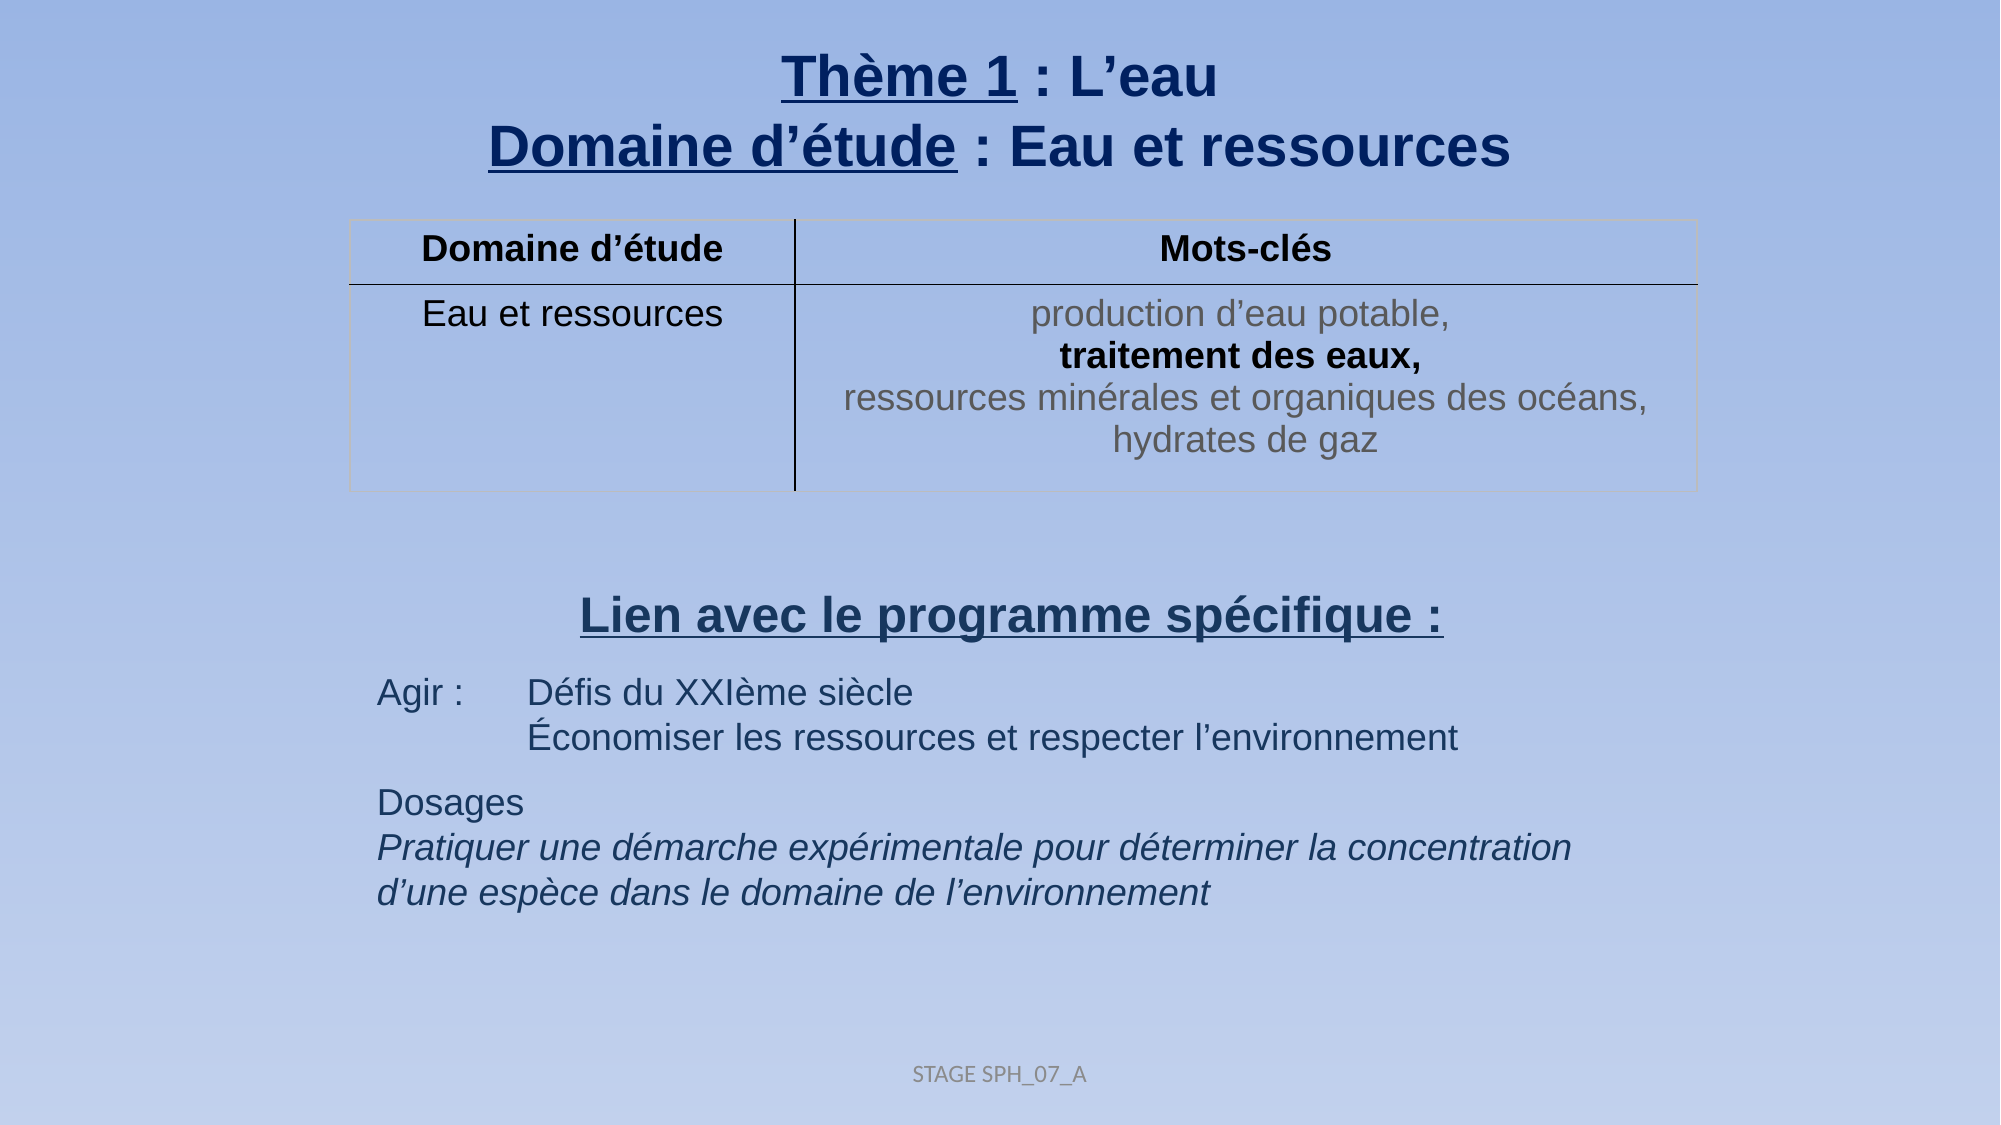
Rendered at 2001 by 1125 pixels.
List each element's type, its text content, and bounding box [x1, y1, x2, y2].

text_box Thème 1 : L’eau Domaine d’étude : Eau et ressources [362, 30, 1638, 186]
table_header Mots-clés [796, 221, 1696, 284]
footer STAGE SPH_07_A [683, 1042, 1317, 1103]
table_header Domaine d’étude [351, 221, 794, 284]
table_cell production d’eau potable, traitement des eaux, ressources minérales et organiques des océans, hydrates de gaz [796, 285, 1696, 491]
table_cell Eau et ressources [351, 285, 794, 491]
text_box Lien avec le programme spécifique : Agir : Défis du XXIème siècle Économiser les ressources et respecter l’environnement Dosages Pratiquer une démarche expérimentale pour déterminer la concentration d’une espèce dans le domaine de l’environnement [362, 575, 1662, 921]
